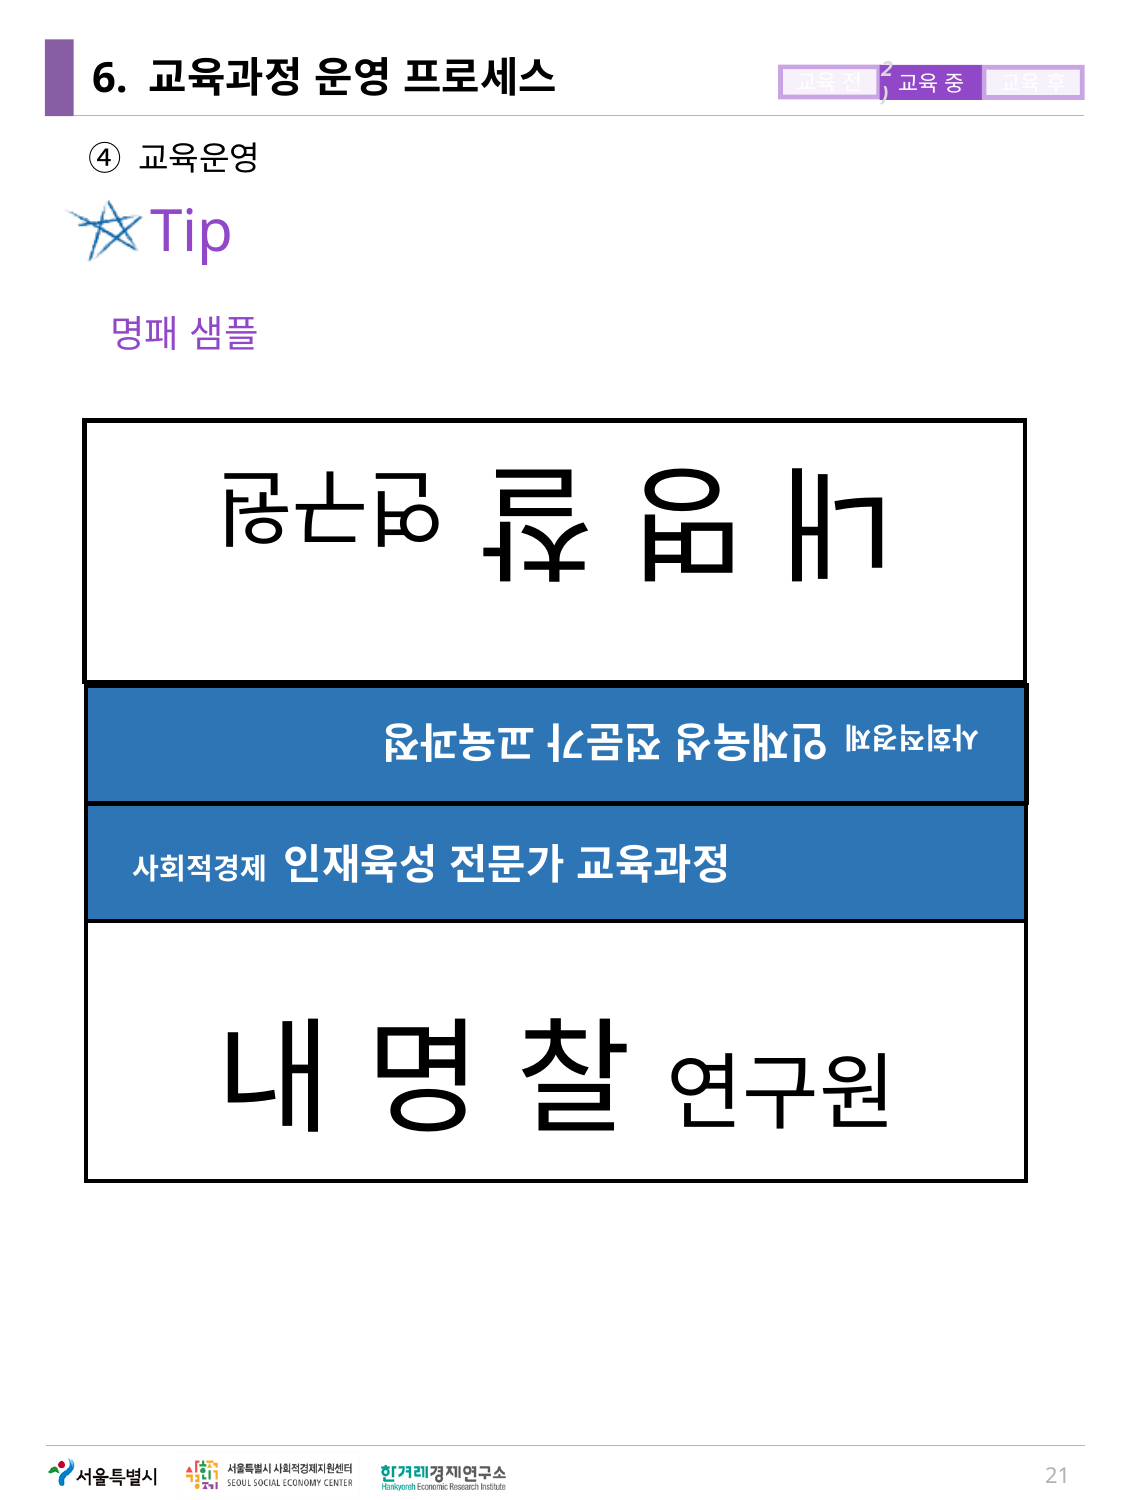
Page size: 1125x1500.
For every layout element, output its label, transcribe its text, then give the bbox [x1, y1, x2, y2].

picture [178, 1451, 360, 1499]
text_box ④ 교육운영 [73, 130, 285, 185]
title 6. 교육과정 운영 프로세스 [77, 49, 1034, 110]
picture [48, 1457, 157, 1486]
text_box 사회적경제 인재육성 전문가 교육과정 [85, 685, 1027, 804]
slide_number 21 [832, 1436, 1086, 1500]
text_box 명패 샘플 [95, 289, 799, 363]
picture [381, 1465, 506, 1491]
text_box 사회적경제 인재육성 전문가 교육과정 [85, 804, 1027, 922]
text_box 내 명 찰 연구원 [85, 922, 1027, 1182]
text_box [780, 55, 1083, 98]
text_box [58, 185, 360, 272]
text_box 내 명 찰 연구원 [84, 419, 1026, 683]
